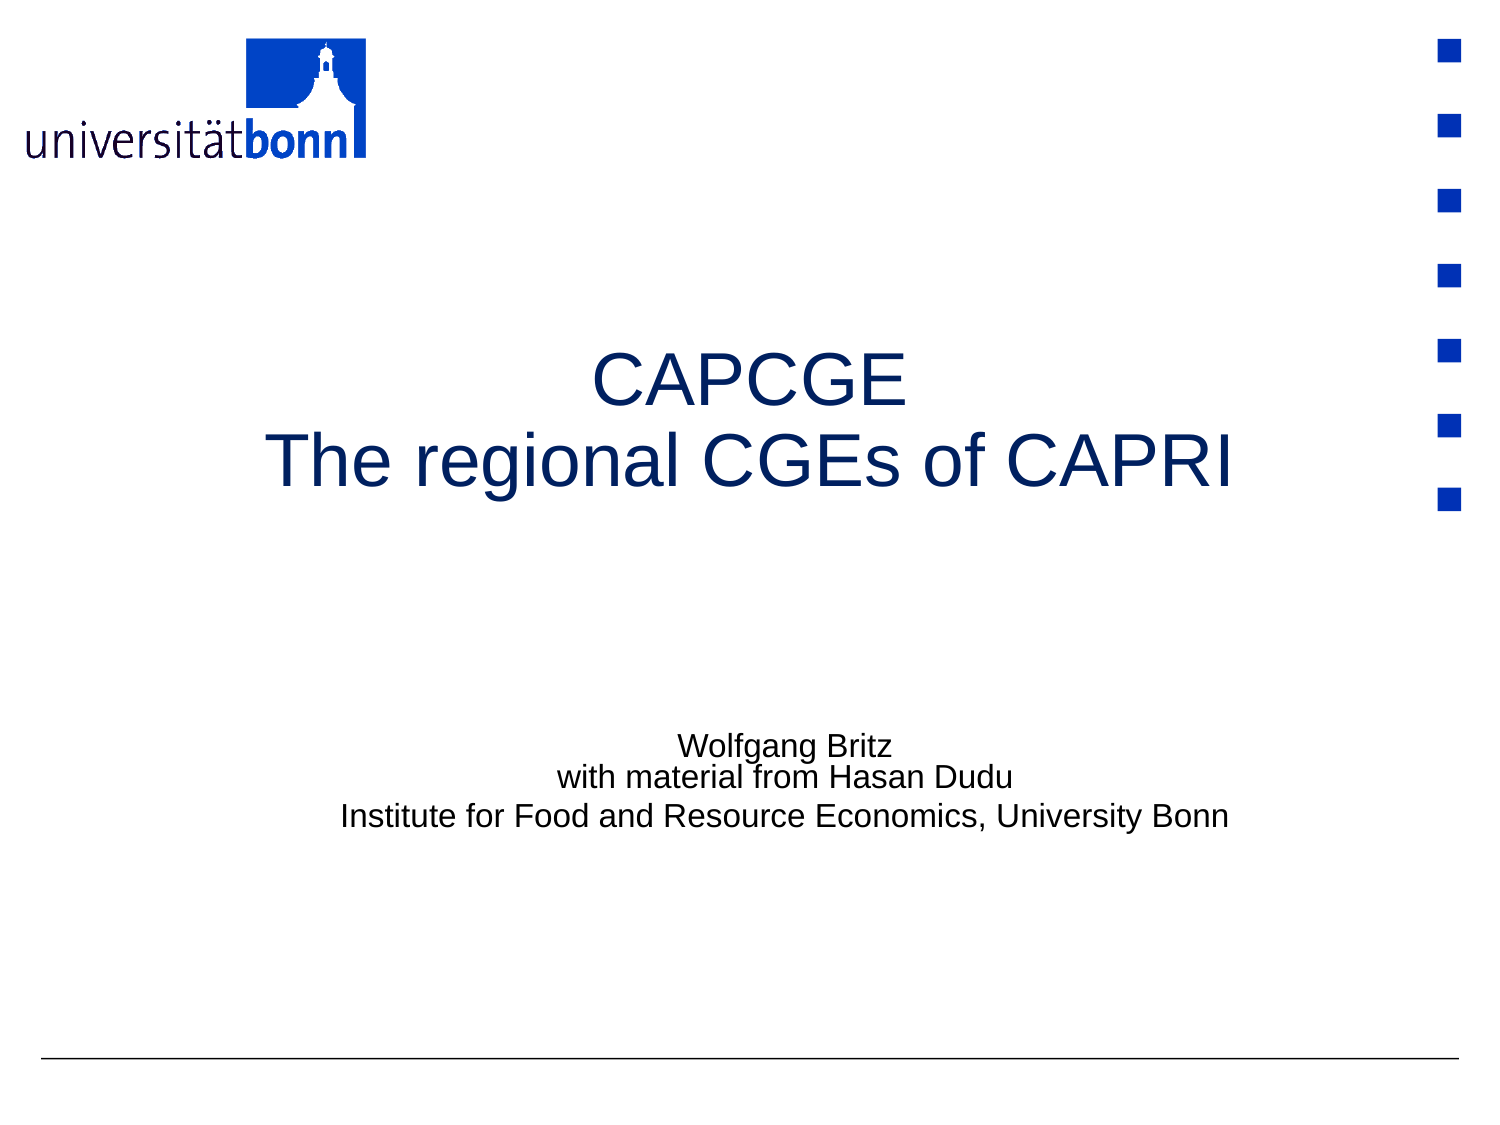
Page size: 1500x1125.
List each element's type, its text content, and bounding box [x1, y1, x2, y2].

title CAPCGE The regional CGEs of CAPRI [112, 301, 1388, 543]
picture [24, 36, 368, 160]
subtitle Wolfgang Britz with material from Hasan Dudu Institute for Food and Resource Economics, University Bonn [158, 637, 1338, 988]
